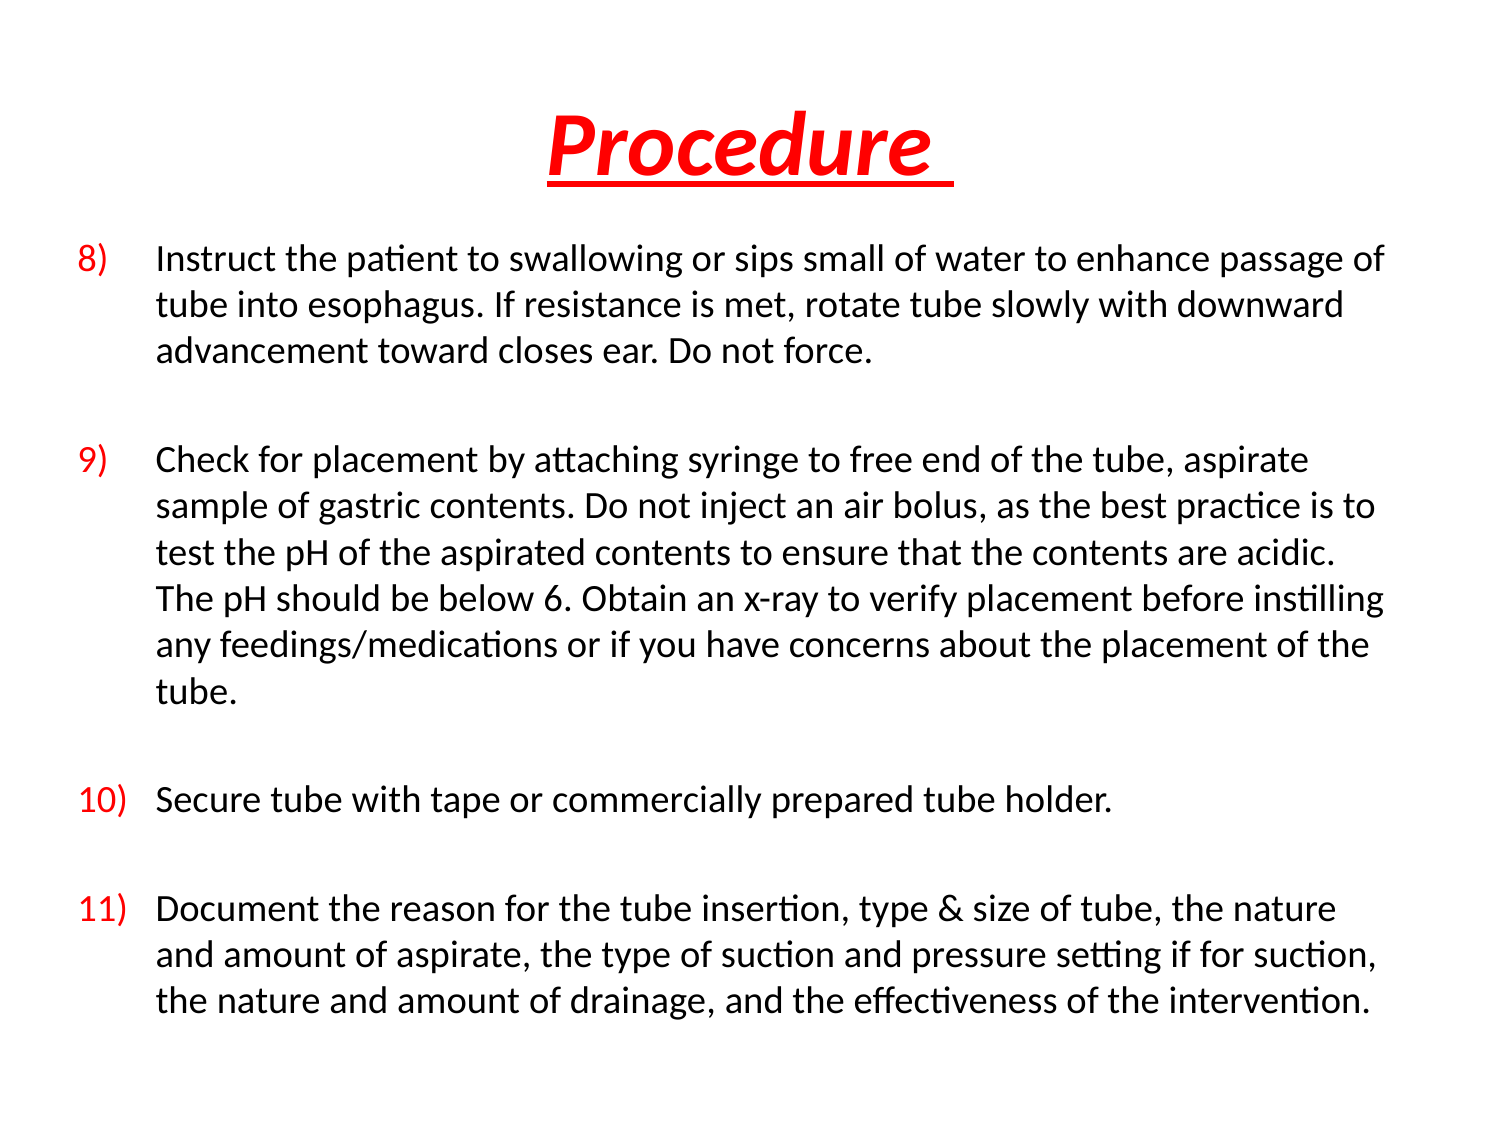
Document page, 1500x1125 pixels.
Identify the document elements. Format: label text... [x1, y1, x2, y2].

title Procedure [75, 45, 1425, 233]
list Instruct the patient to swallowing or sips small of water to enhance passage of tube into esophagus. If resistance is met, rotate tube slowly with downward advancement toward closes ear. Do not force. Check for placement by attaching syringe to free end of the tube, aspirate sample of gastric contents. Do not inject an air bolus, as the best practice is to test the pH of the aspirated contents to ensure that the contents are acidic. The pH should be below 6. Obtain an x-ray to verify placement before instilling any feedings/medications or if you have concerns about the placement of the tube. Secure tube with tape or commercially prepared tube holder. Document the reason for the tube insertion, type & size of tube, the nature and amount of aspirate, the type of suction and pressure setting if for suction, the nature and amount of drainage, and the effectiveness of the intervention. [62, 224, 1413, 1055]
